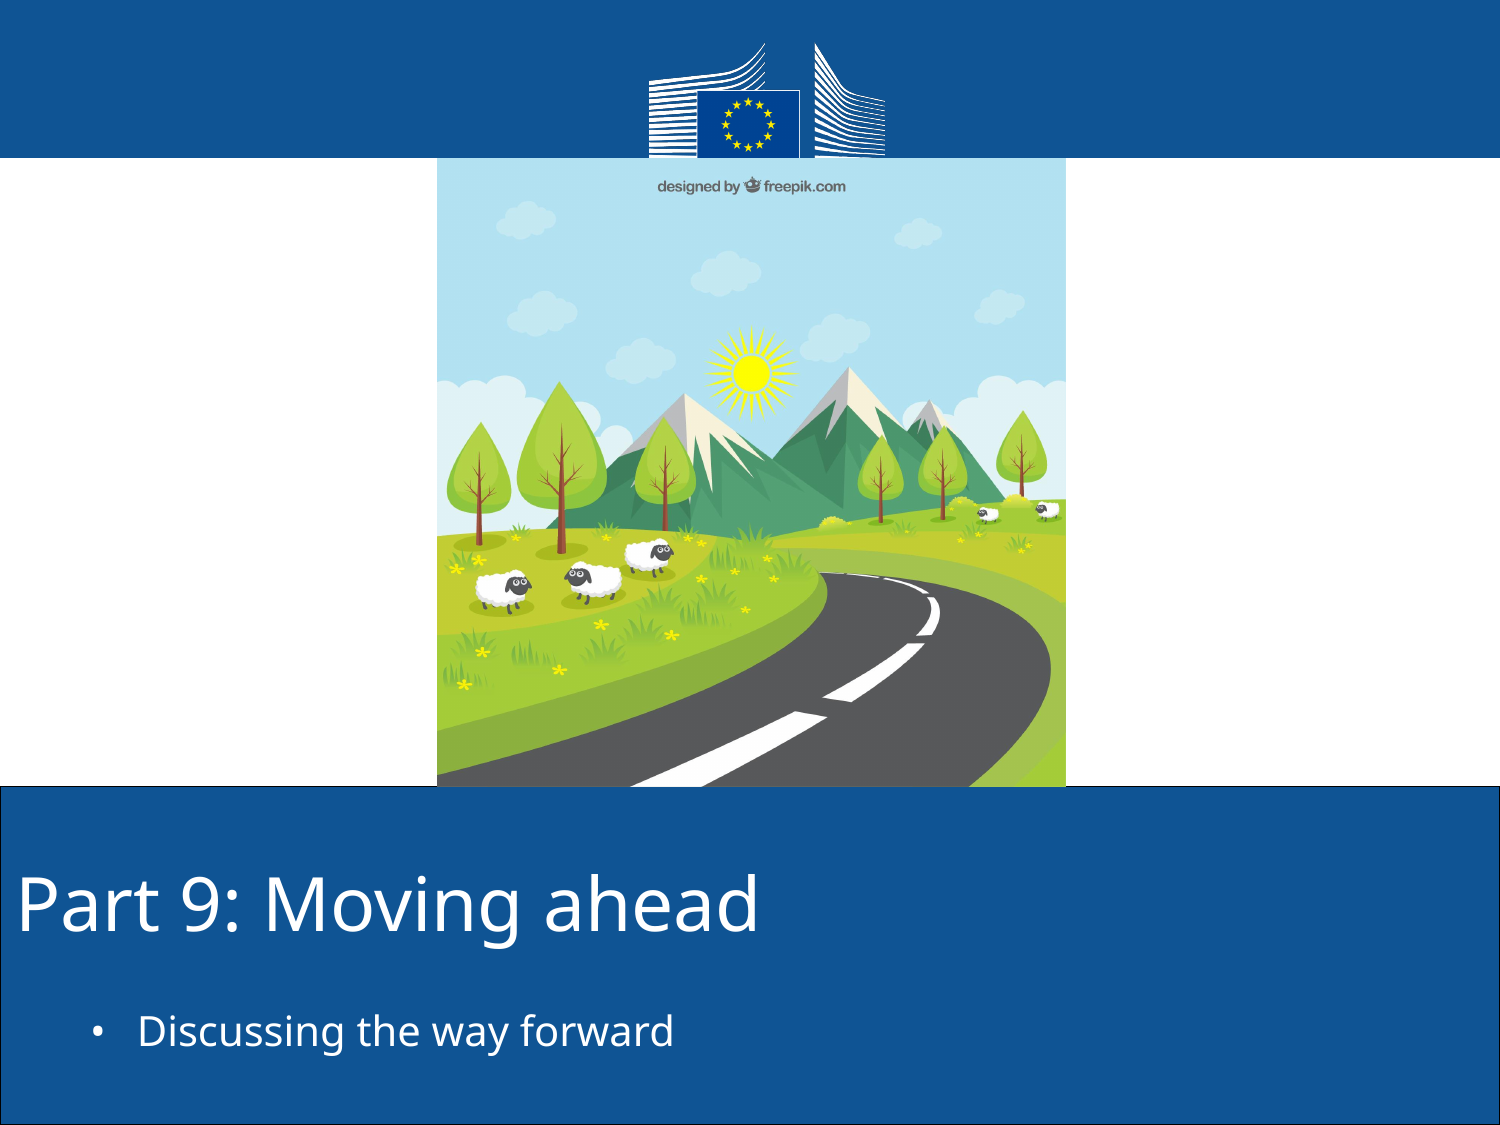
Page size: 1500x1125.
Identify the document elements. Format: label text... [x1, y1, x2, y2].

text_box Part 9: Moving ahead Discussing the way forward [0, 786, 1500, 1125]
picture [436, 42, 1066, 787]
